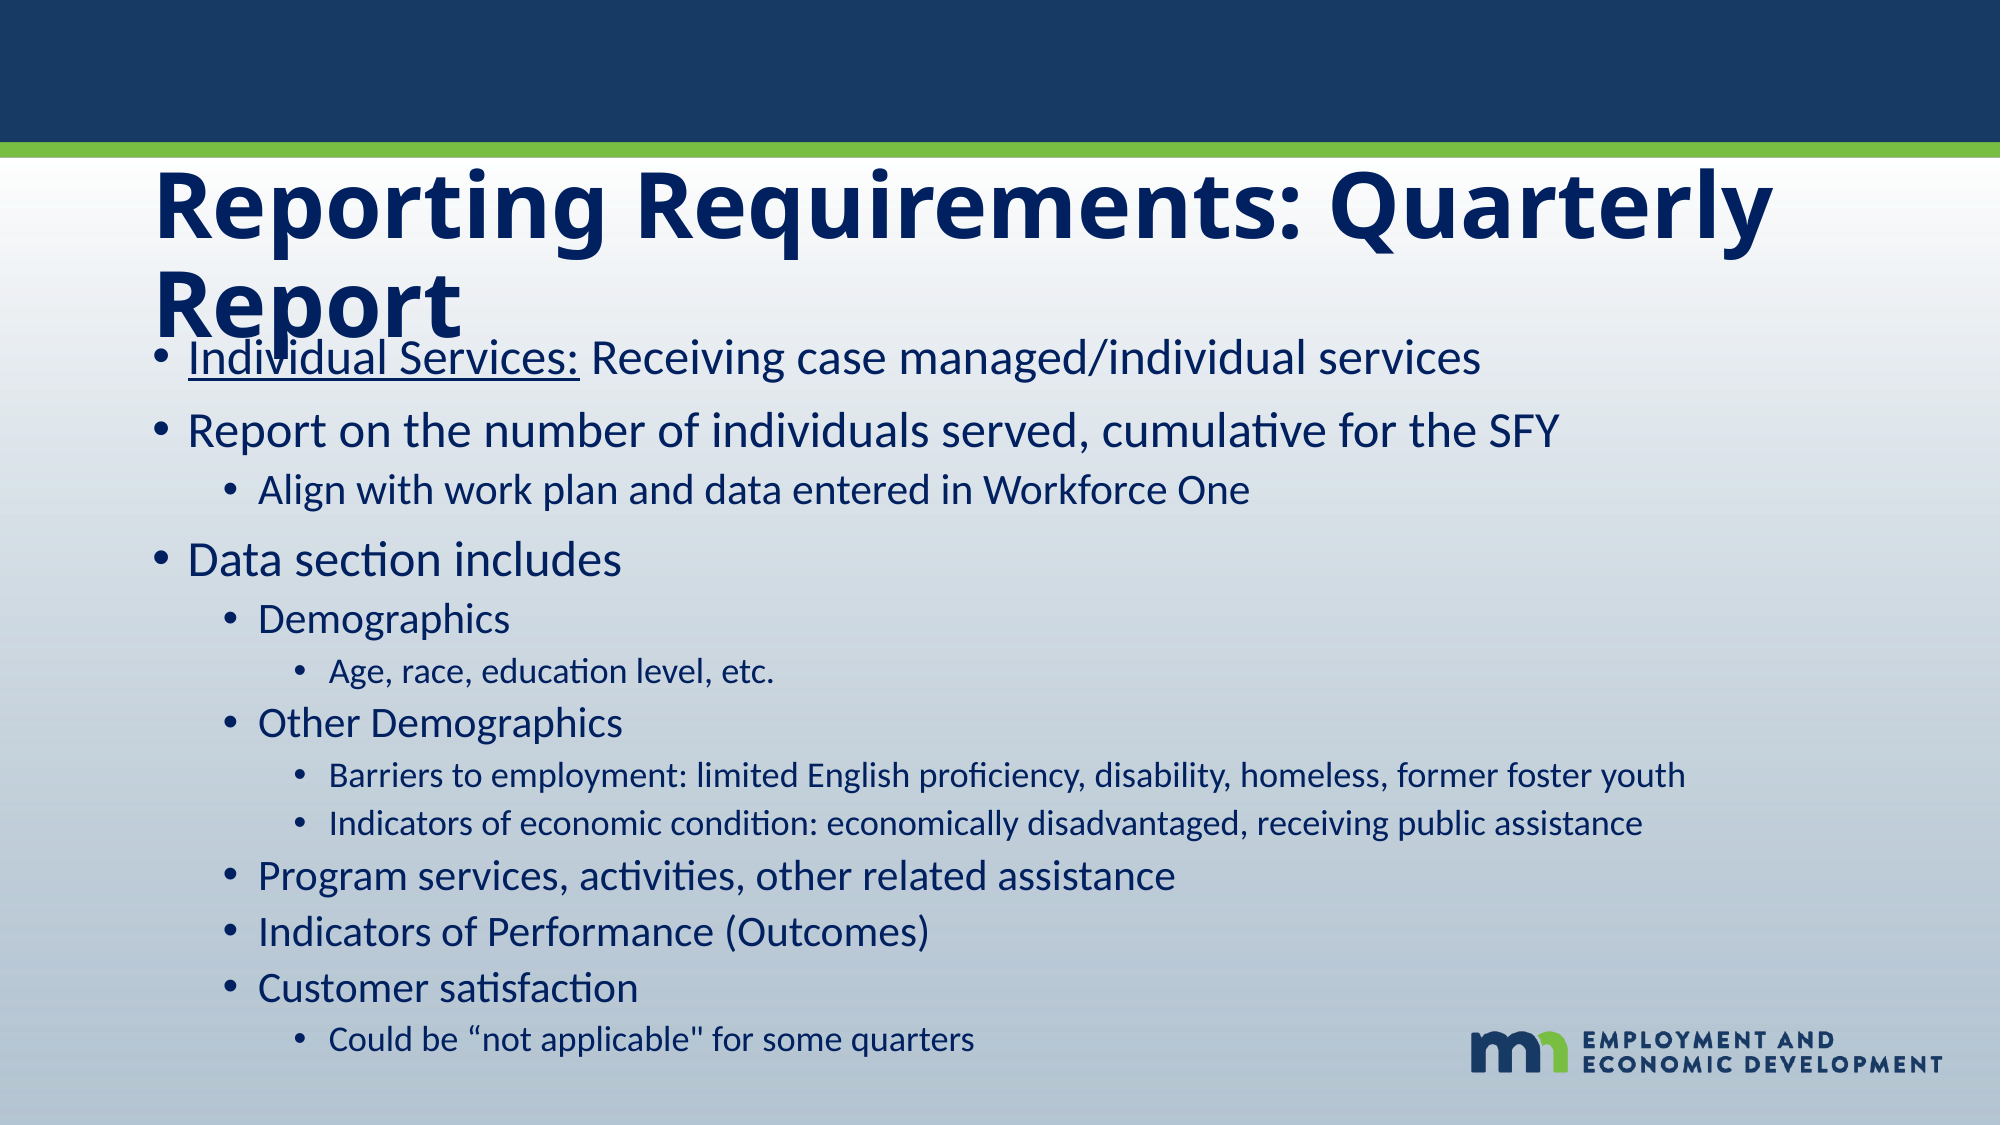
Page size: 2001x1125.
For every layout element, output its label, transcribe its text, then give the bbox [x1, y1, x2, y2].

text_box Reporting Requirements: Quarterly Report [137, 149, 1863, 323]
picture [0, 0, 2000, 1125]
text_box Individual Services: Receiving case managed/individual services Report on the number of individuals served, cumulative for the SFY Align with work plan and data entered in Workforce One Data section includes Demographics Age, race, education level, etc. Other Demographics Barriers to employment: limited English proficiency, disability, homeless, former foster youth Indicators of economic condition: economically disadvantaged, receiving public assistance Program services, activities, other related assistance Indicators of Performance (Outcomes) Customer satisfaction Could be “not applicable" for some quarters [137, 323, 1863, 1072]
